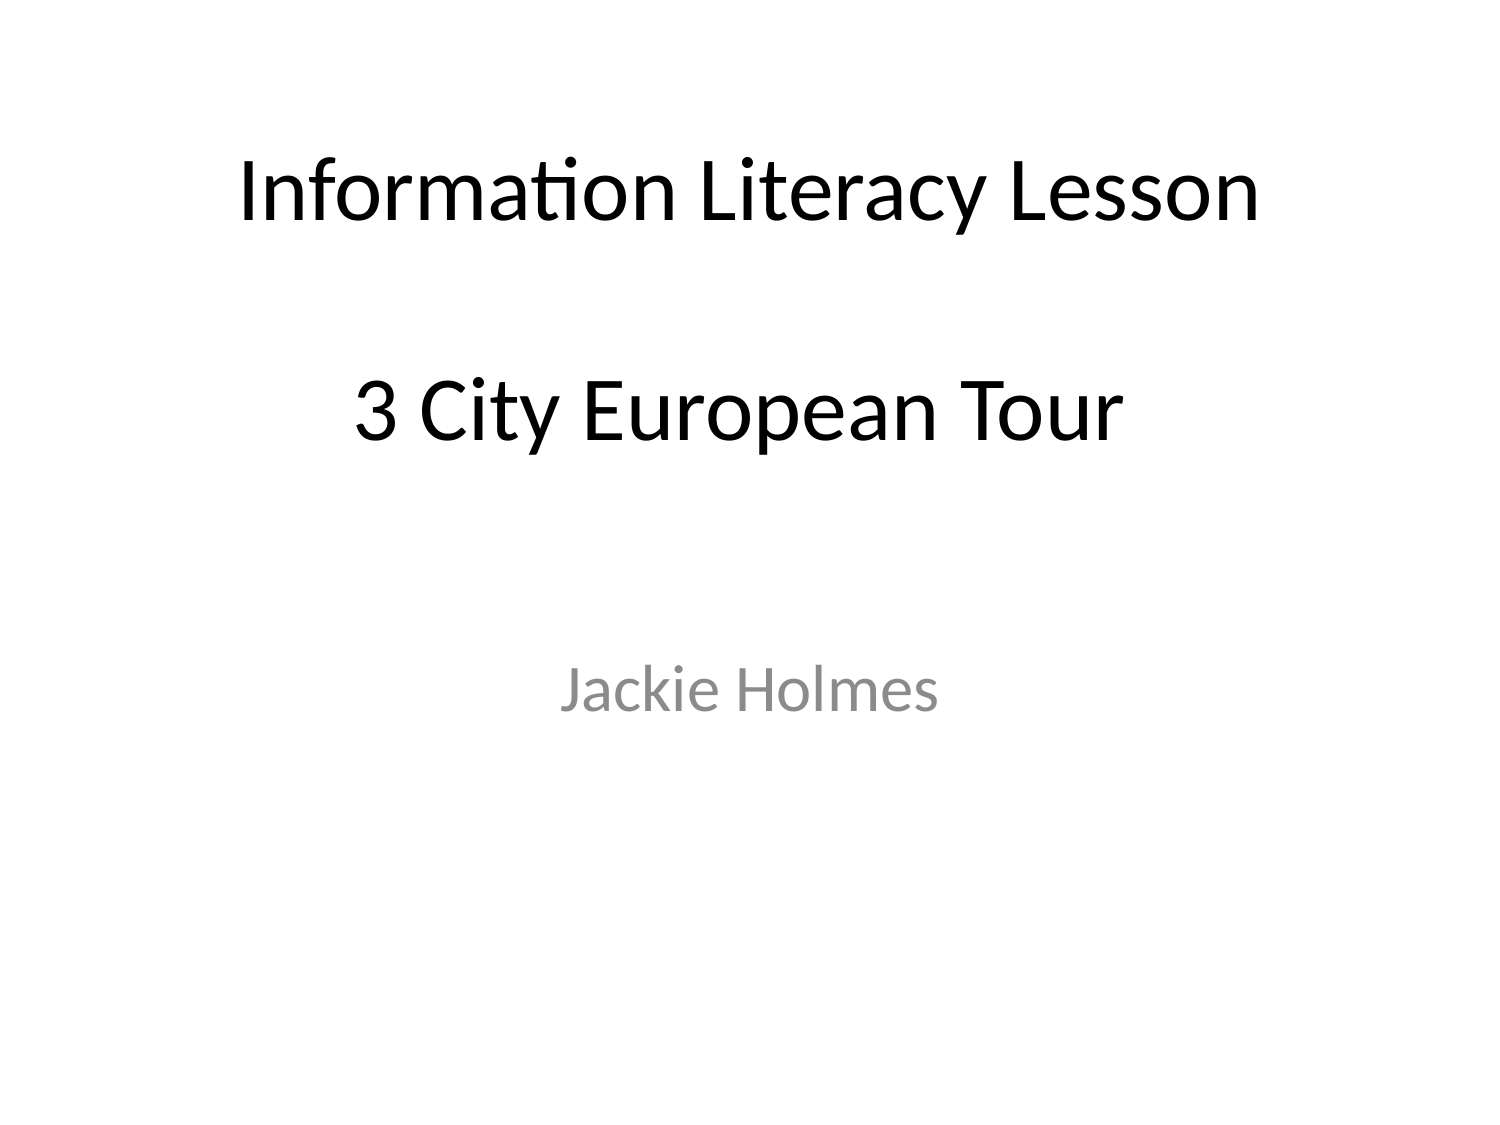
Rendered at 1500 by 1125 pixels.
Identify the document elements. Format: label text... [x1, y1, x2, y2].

subtitle Jackie Holmes [225, 637, 1275, 925]
title Information Literacy Lesson 3 City European Tour [112, 75, 1388, 513]
